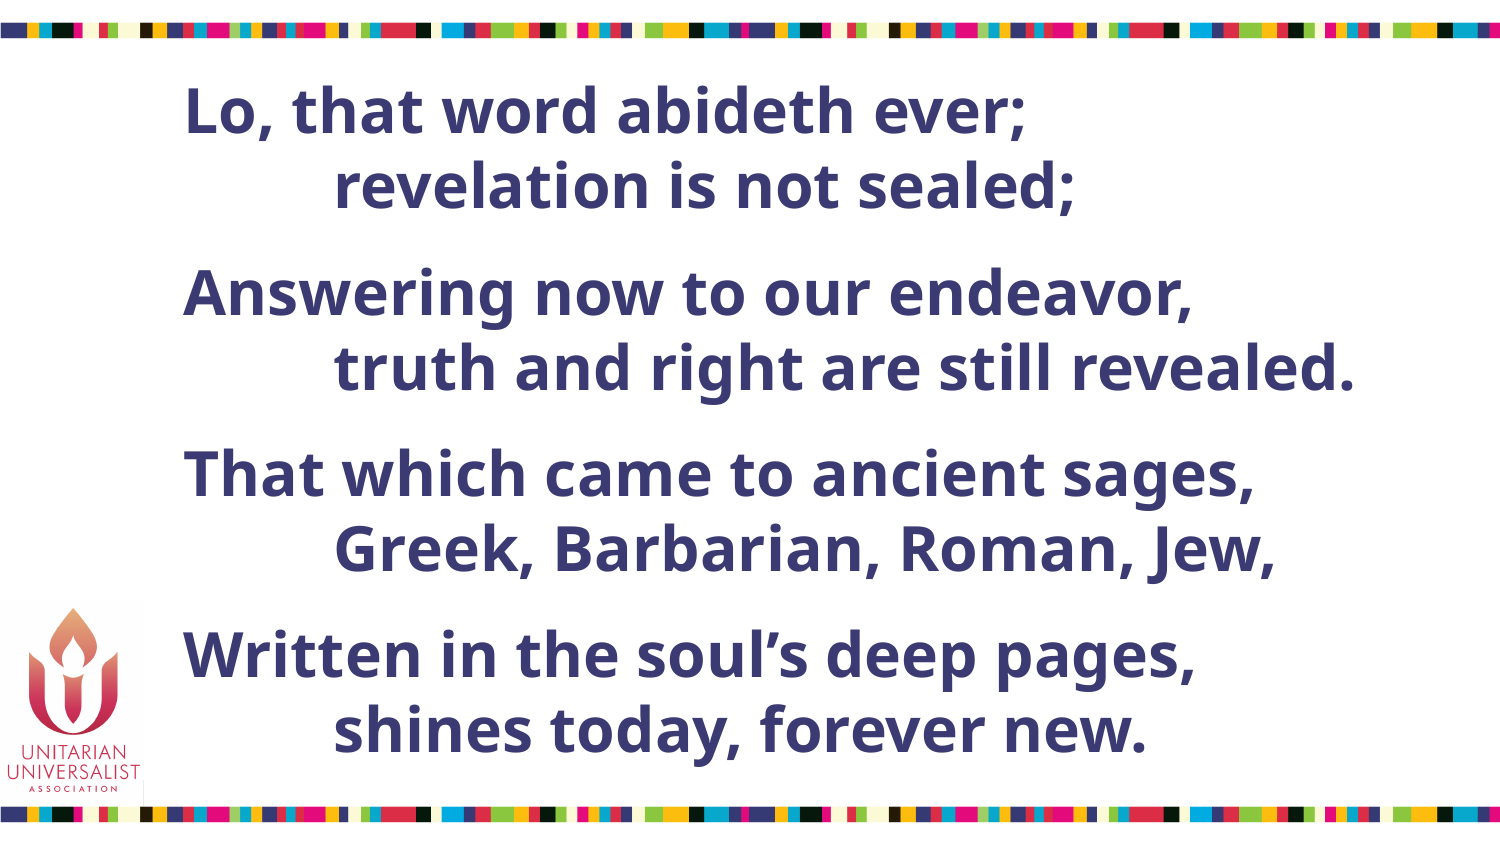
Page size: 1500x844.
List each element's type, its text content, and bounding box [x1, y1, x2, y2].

picture [0, 22, 1500, 40]
text_box Lo, that word abideth ever; revelation is not sealed; Answering now to our endeavor, truth and right are still revealed. That which came to ancient sages, Greek, Barbarian, Roman, Jew, Written in the soul’s deep pages, shines today, forever new. [168, 56, 1491, 780]
picture [0, 600, 1500, 824]
